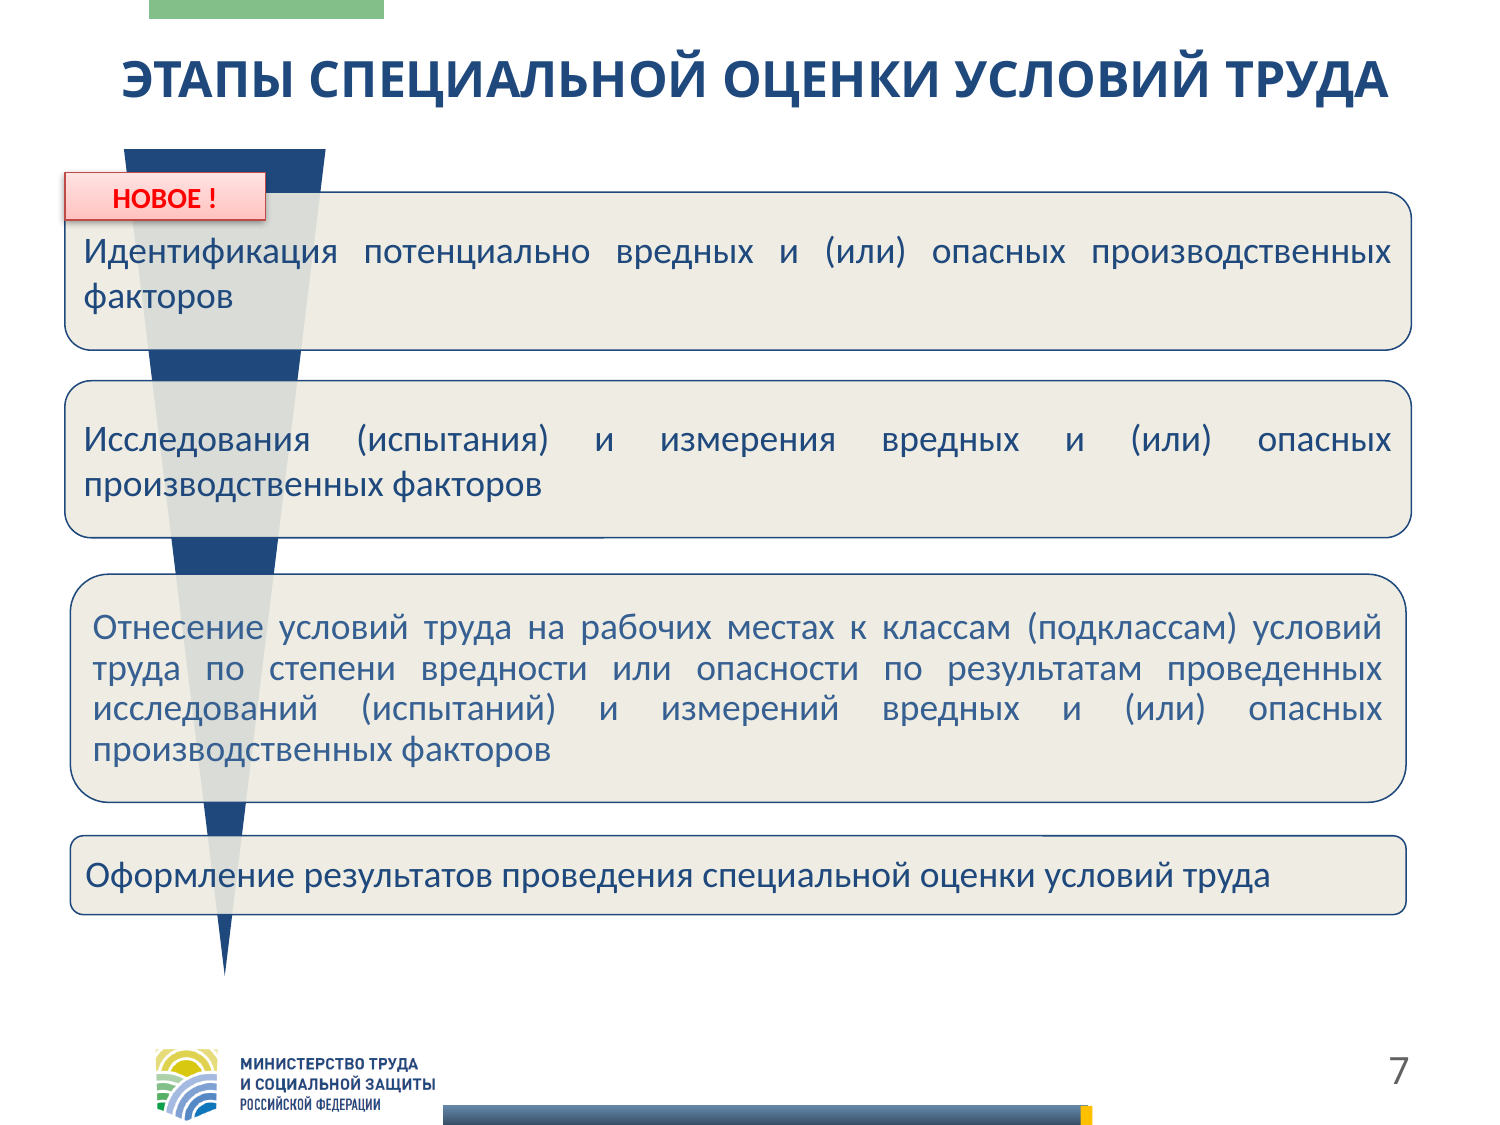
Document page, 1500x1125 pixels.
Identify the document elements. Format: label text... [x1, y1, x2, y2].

text_box [448, 1105, 1079, 1125]
text_box [1079, 1104, 1094, 1125]
picture [147, 1043, 444, 1125]
picture [149, 0, 385, 19]
slide_number 7 [1340, 1042, 1425, 1103]
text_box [64, 148, 1412, 977]
text_box ЭТАПЫ СПЕЦИАЛЬНОЙ ОЦЕНКИ УСЛОВИЙ ТРУДА [29, 42, 1483, 114]
